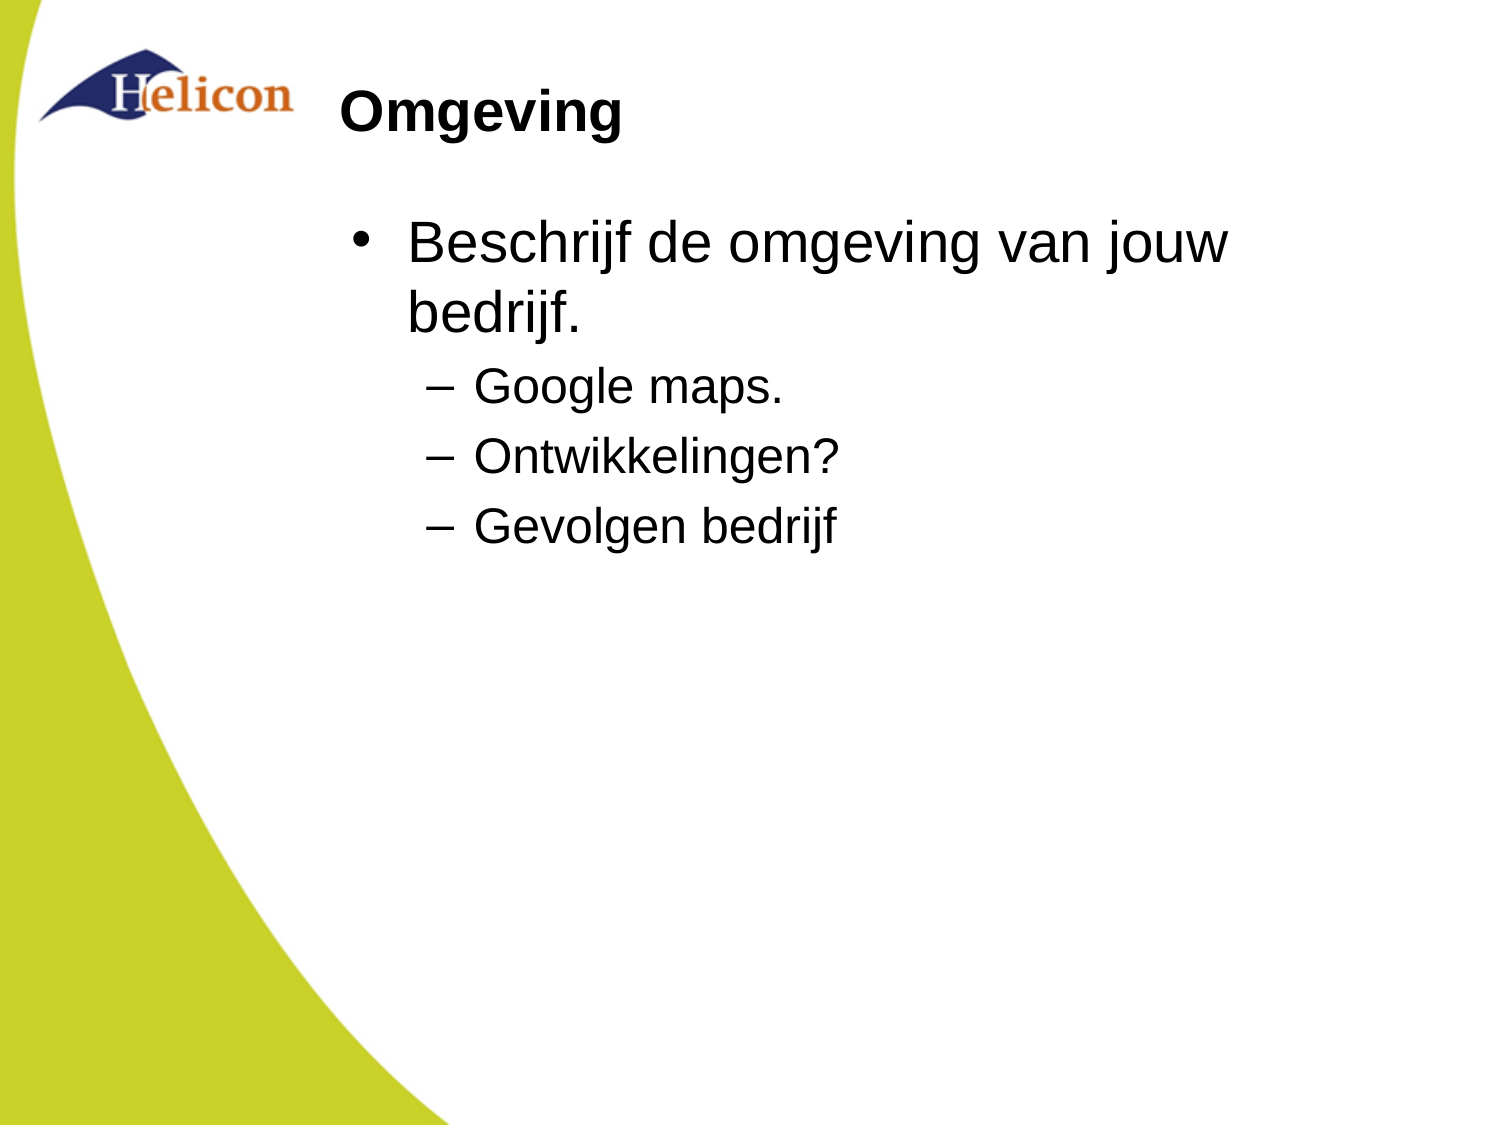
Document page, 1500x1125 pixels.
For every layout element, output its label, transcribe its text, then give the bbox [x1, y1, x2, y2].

title Omgeving [324, 54, 1415, 161]
picture [0, 0, 1500, 1125]
list Beschrijf de omgeving van jouw bedrijf. Google maps. Ontwikkelingen? Gevolgen bedrijf [336, 196, 1425, 1005]
